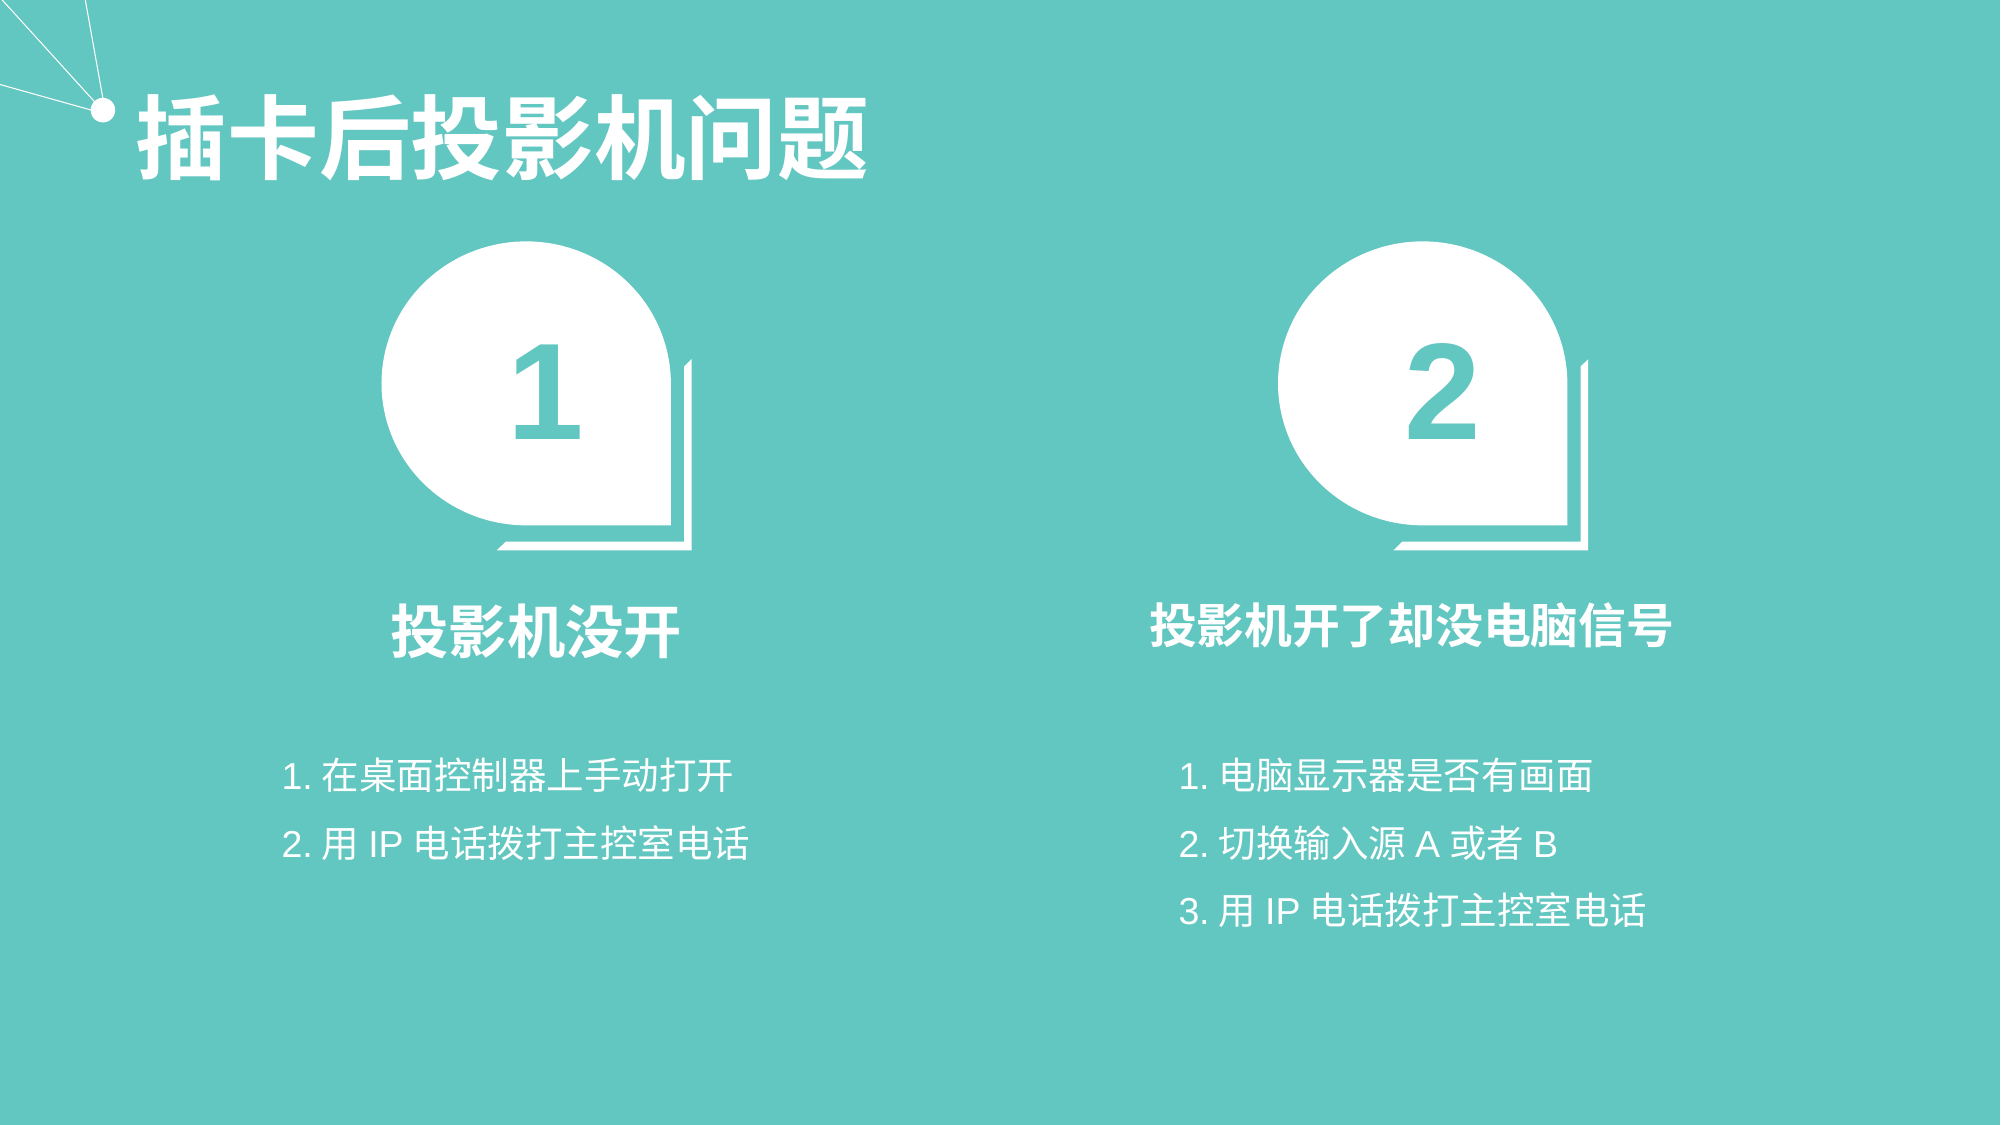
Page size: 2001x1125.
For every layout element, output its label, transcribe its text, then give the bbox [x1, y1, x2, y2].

text_box 插卡后投影机问题 [120, 71, 1844, 313]
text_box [381, 241, 692, 551]
text_box 1.电脑显示器是否有画面 2.切换输入源A或者B 3.用IP电话拨打主控室电话 [1163, 722, 1703, 966]
text_box 投影机没开 [235, 588, 838, 684]
text_box 投影机开了却没电脑信号 [1089, 588, 1734, 697]
text_box 1.在桌面控制器上手动打开 2.用IP电话拨打主控室电话 [266, 722, 807, 966]
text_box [1277, 241, 1589, 551]
